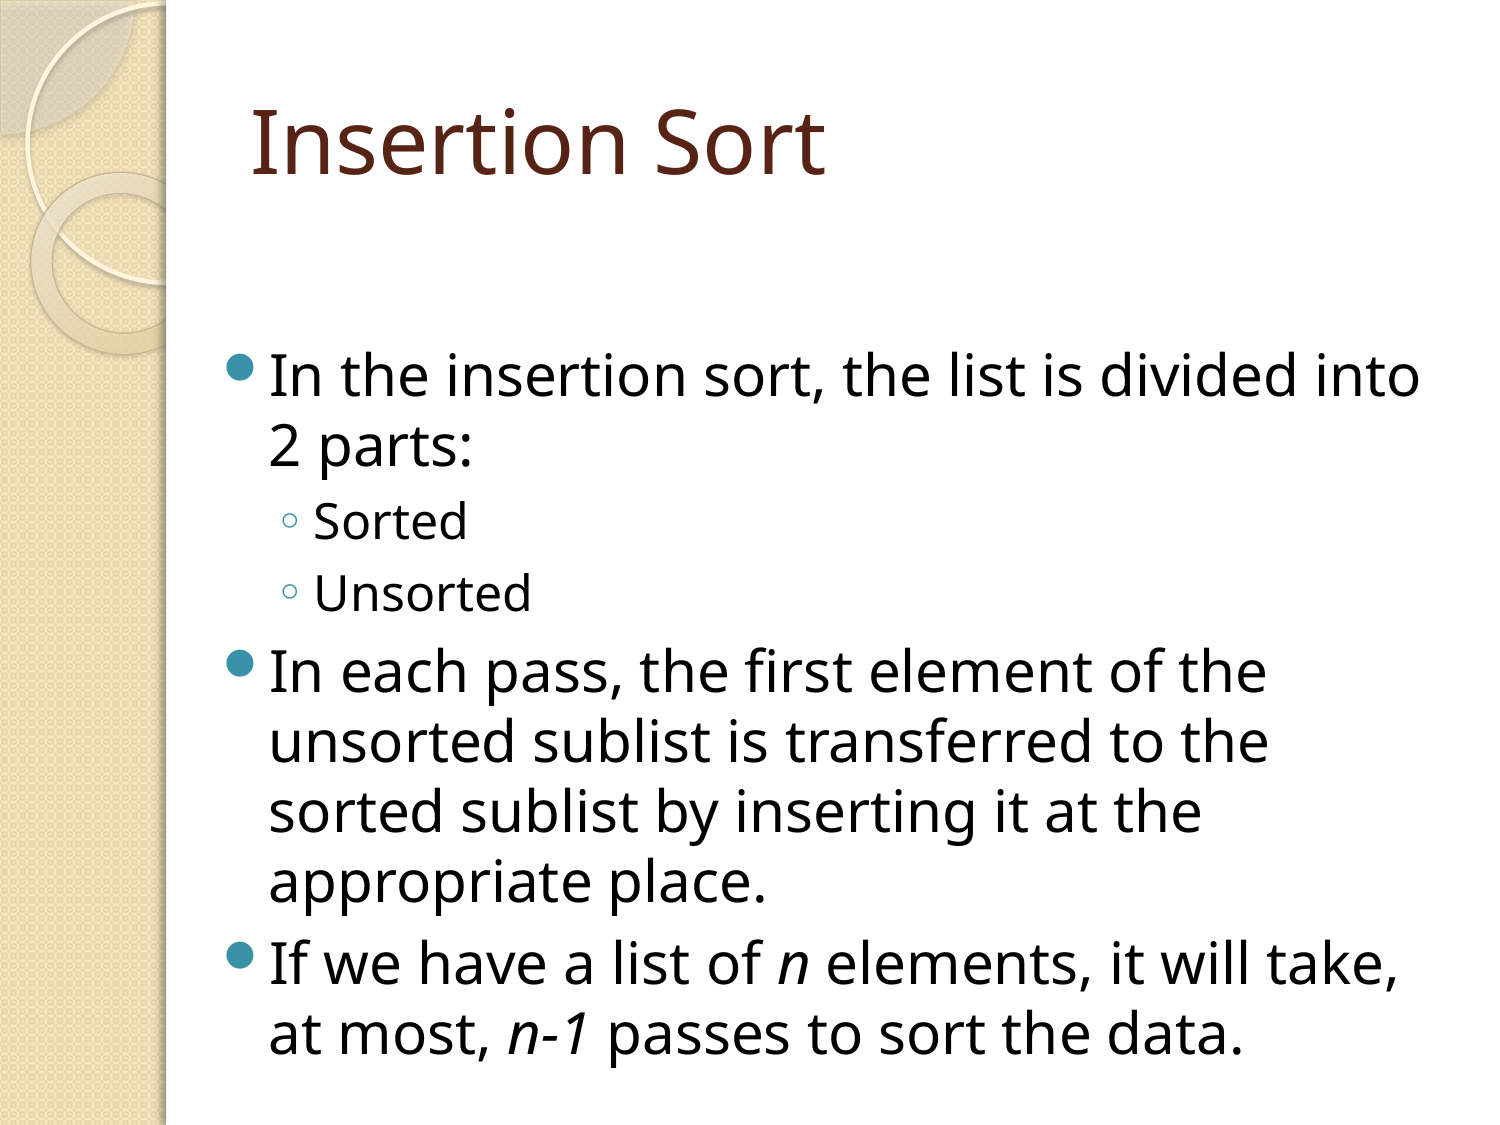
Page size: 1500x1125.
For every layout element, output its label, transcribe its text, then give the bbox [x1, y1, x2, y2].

list In the insertion sort, the list is divided into 2 parts: Sorted Unsorted In each pass, the first element of the unsorted sublist is transferred to the sorted sublist by inserting it at the appropriate place. If we have a list of n elements, it will take, at most, n-1 passes to sort the data. [193, 330, 1470, 1088]
title Insertion Sort [235, 45, 1466, 233]
